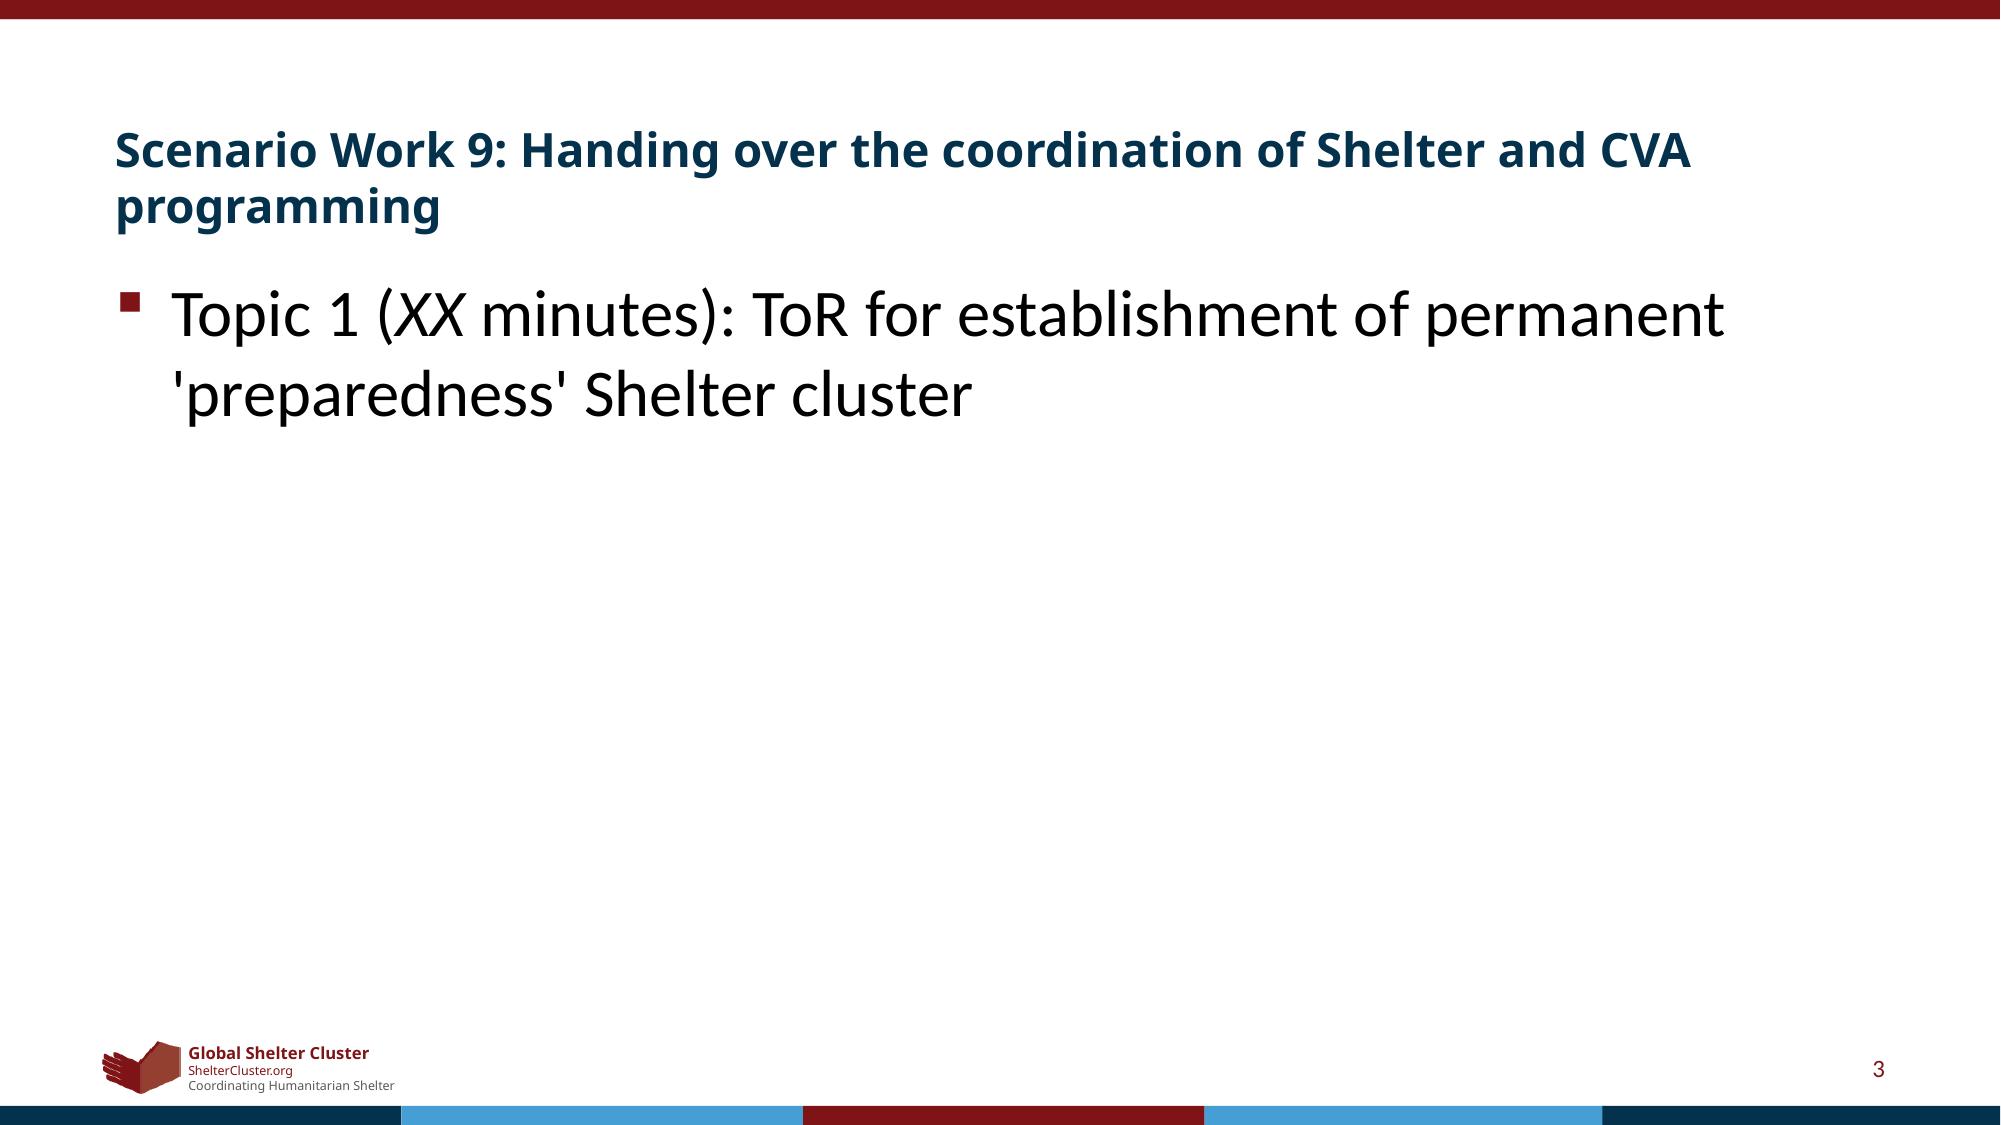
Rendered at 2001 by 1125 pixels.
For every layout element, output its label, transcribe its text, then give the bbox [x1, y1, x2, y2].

slide_number 3 [1433, 1037, 1900, 1098]
list Topic 1 (XX minutes): ToR for establishment of permanent 'preparedness' Shelter cluster [99, 262, 1900, 1005]
title Scenario Work 9: Handing over the coordination of Shelter and CVA programming [99, 111, 1863, 262]
picture [102, 1041, 181, 1094]
